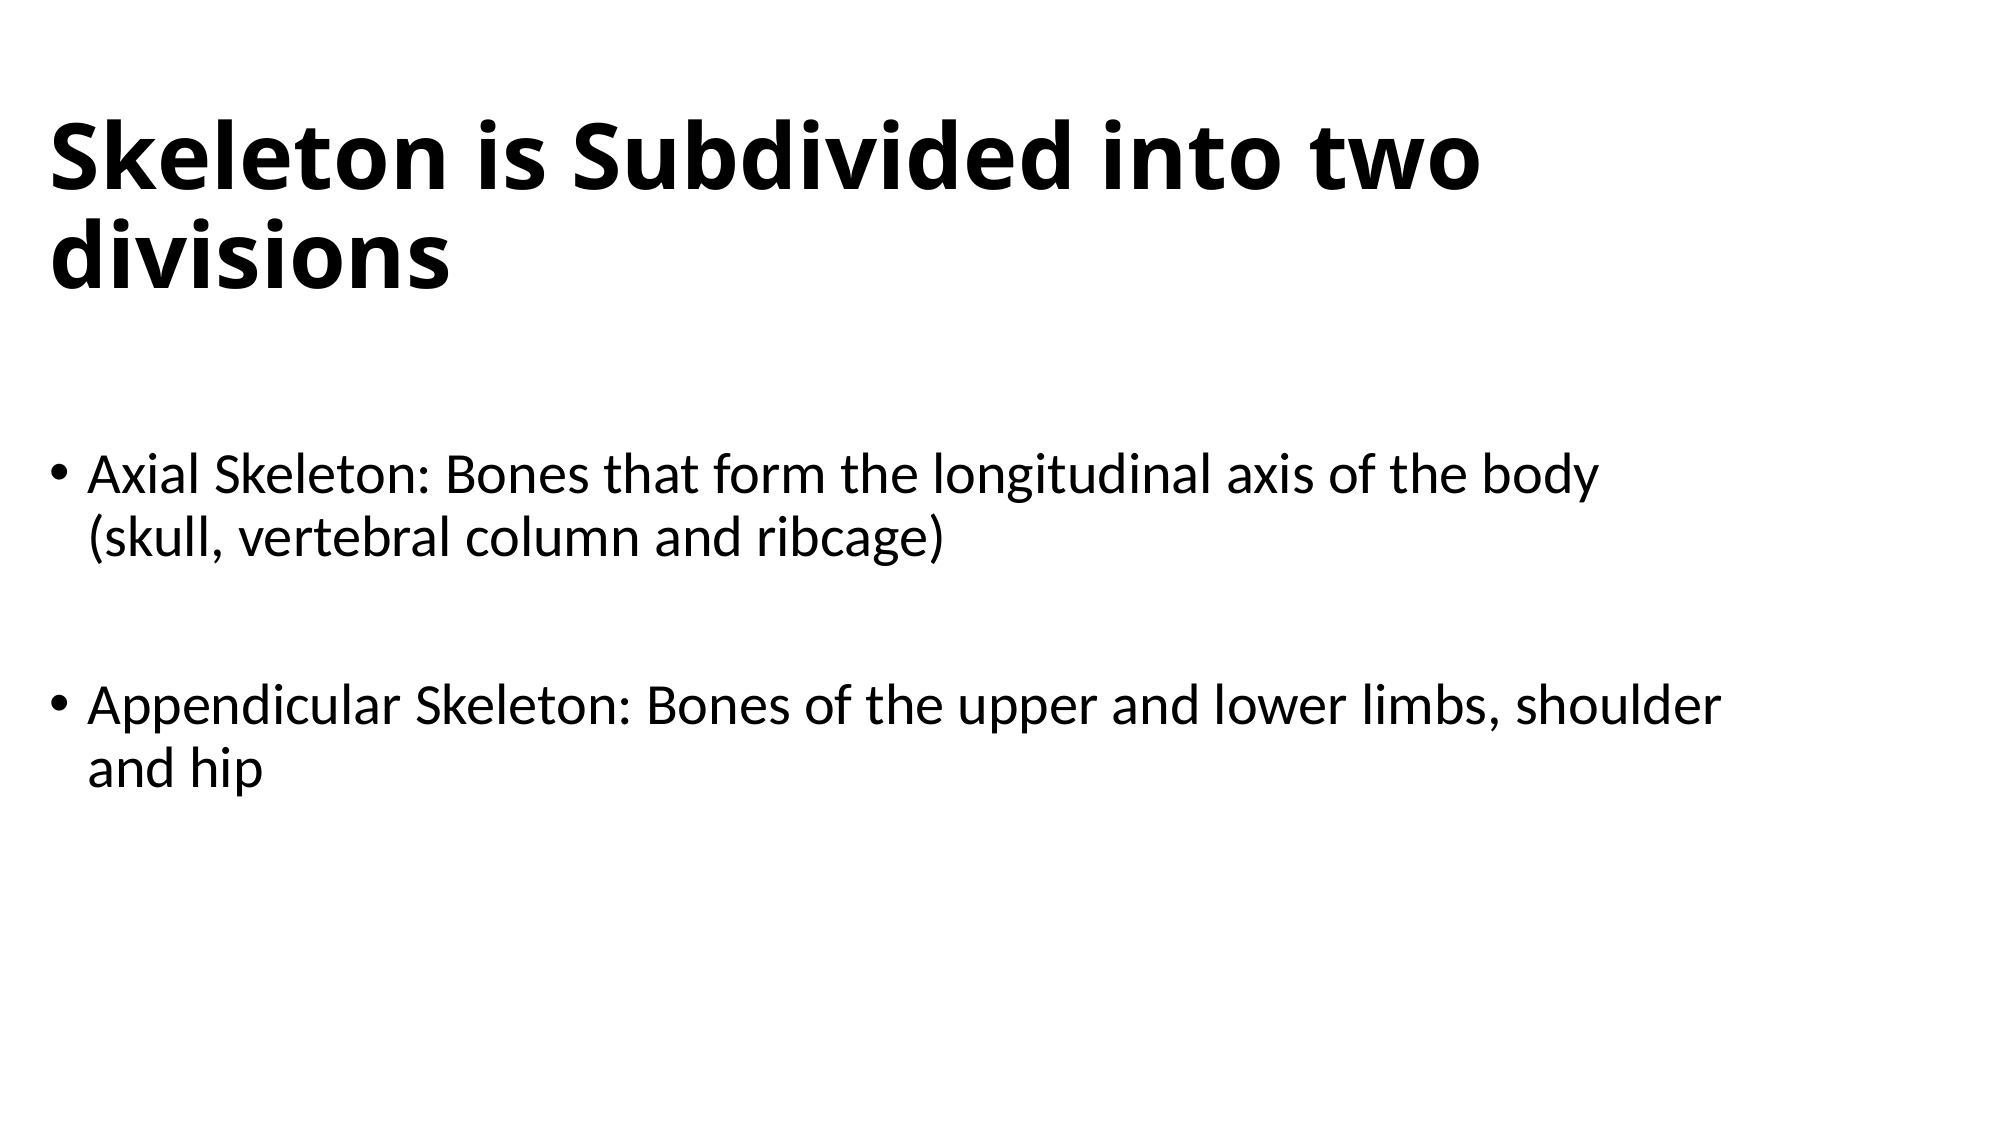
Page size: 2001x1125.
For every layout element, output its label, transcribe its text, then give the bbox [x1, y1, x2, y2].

list Axial Skeleton: Bones that form the longitudinal axis of the body (skull, vertebral column and ribcage) Appendicular Skeleton: Bones of the upper and lower limbs, shoulder and hip [34, 261, 1760, 976]
title Skeleton is Subdivided into two divisions [34, 100, 1760, 261]
